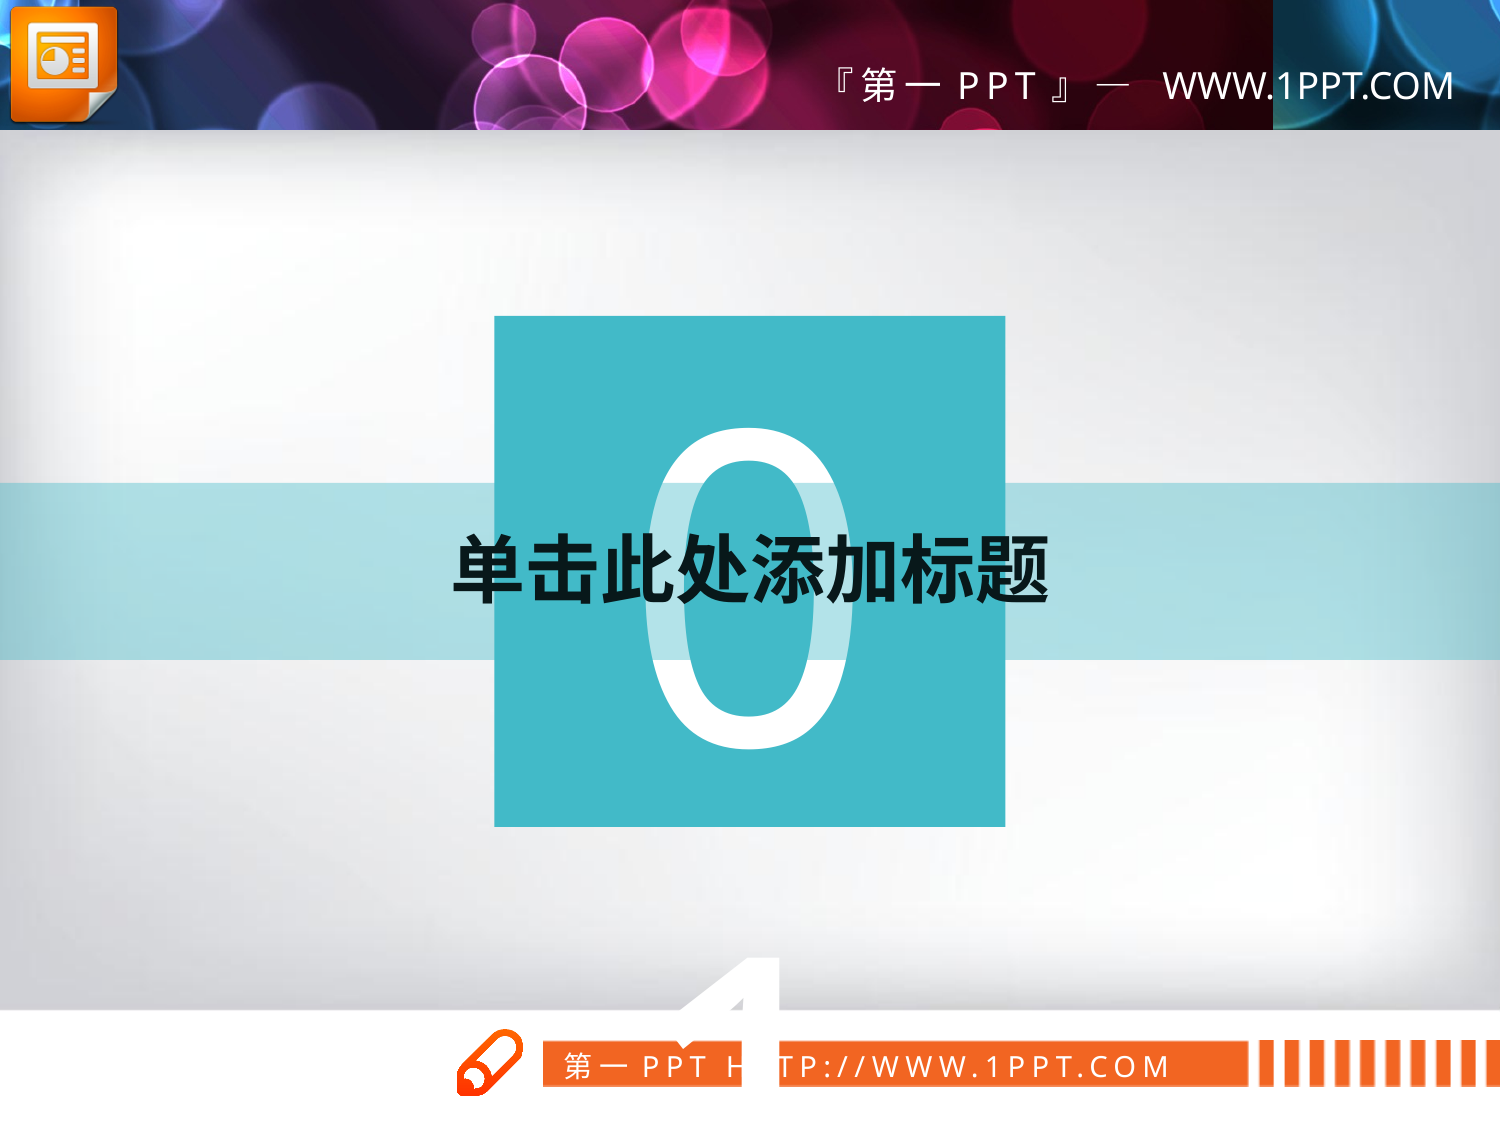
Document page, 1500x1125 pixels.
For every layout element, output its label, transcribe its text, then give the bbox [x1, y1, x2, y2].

text_box 单击此处添加标题 [316, 524, 1184, 621]
text_box 01 [494, 300, 1006, 482]
text_box 01 [494, 660, 1006, 1125]
picture [0, 0, 1500, 482]
text_box [0, 482, 1500, 660]
picture [0, 660, 494, 1012]
picture [1006, 1040, 1500, 1087]
picture [1006, 660, 1500, 1012]
